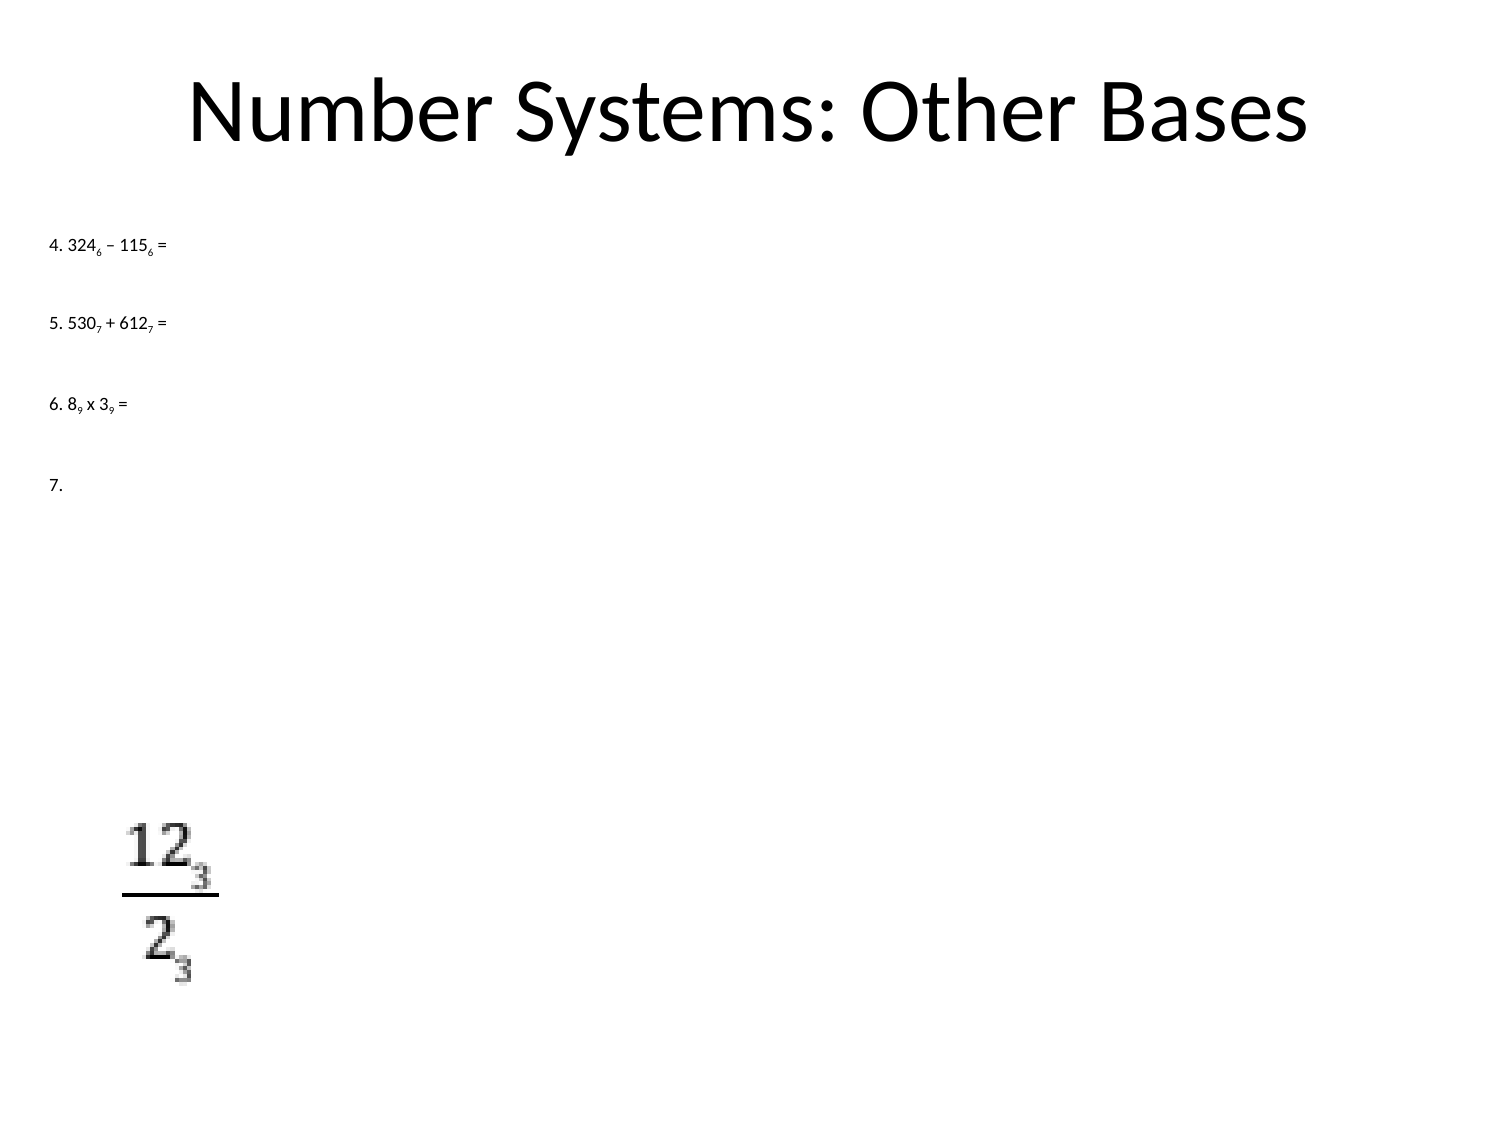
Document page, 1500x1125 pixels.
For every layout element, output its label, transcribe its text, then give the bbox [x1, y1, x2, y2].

title Number Systems: Other Bases [112, 0, 1388, 225]
subtitle 4. 3246 – 1156 = 5. 5307 + 6127 = 6. 89 x 39 = 7. [34, 225, 1500, 513]
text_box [114, 793, 224, 987]
